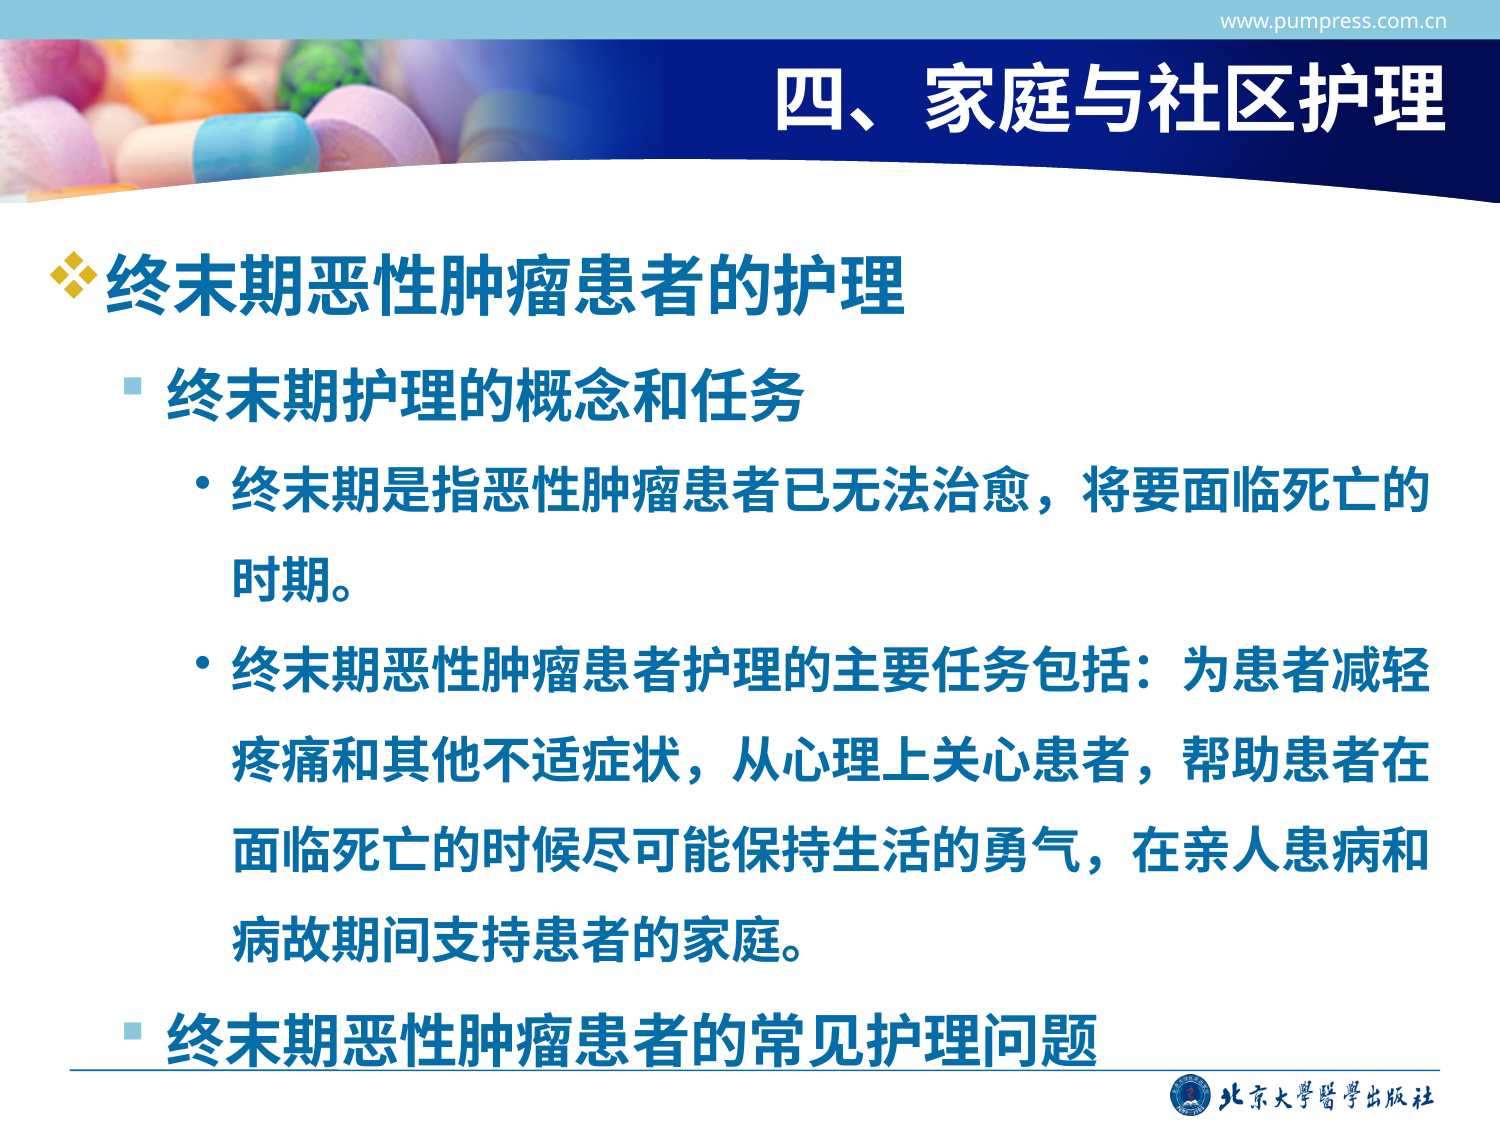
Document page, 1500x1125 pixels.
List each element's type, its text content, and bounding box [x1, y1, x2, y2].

picture [0, 40, 1500, 203]
list 终末期恶性肿瘤患者的护理 终末期护理的概念和任务 终末期是指恶性肿瘤患者已无法治愈，将要面临死亡的时期。 终末期恶性肿瘤患者护理的主要任务包括：为患者减轻疼痛和其他不适症状，从心理上关心患者，帮助患者在面临死亡的时候尽可能保持生活的勇气，在亲人患病和病故期间支持患者的家庭。 终末期恶性肿瘤患者的常见护理问题 [29, 196, 1463, 1071]
slide_number www.pumpress.com.cn [1024, 0, 1463, 38]
picture [1170, 1074, 1436, 1118]
title 四、家庭与社区护理 [137, 49, 1463, 143]
